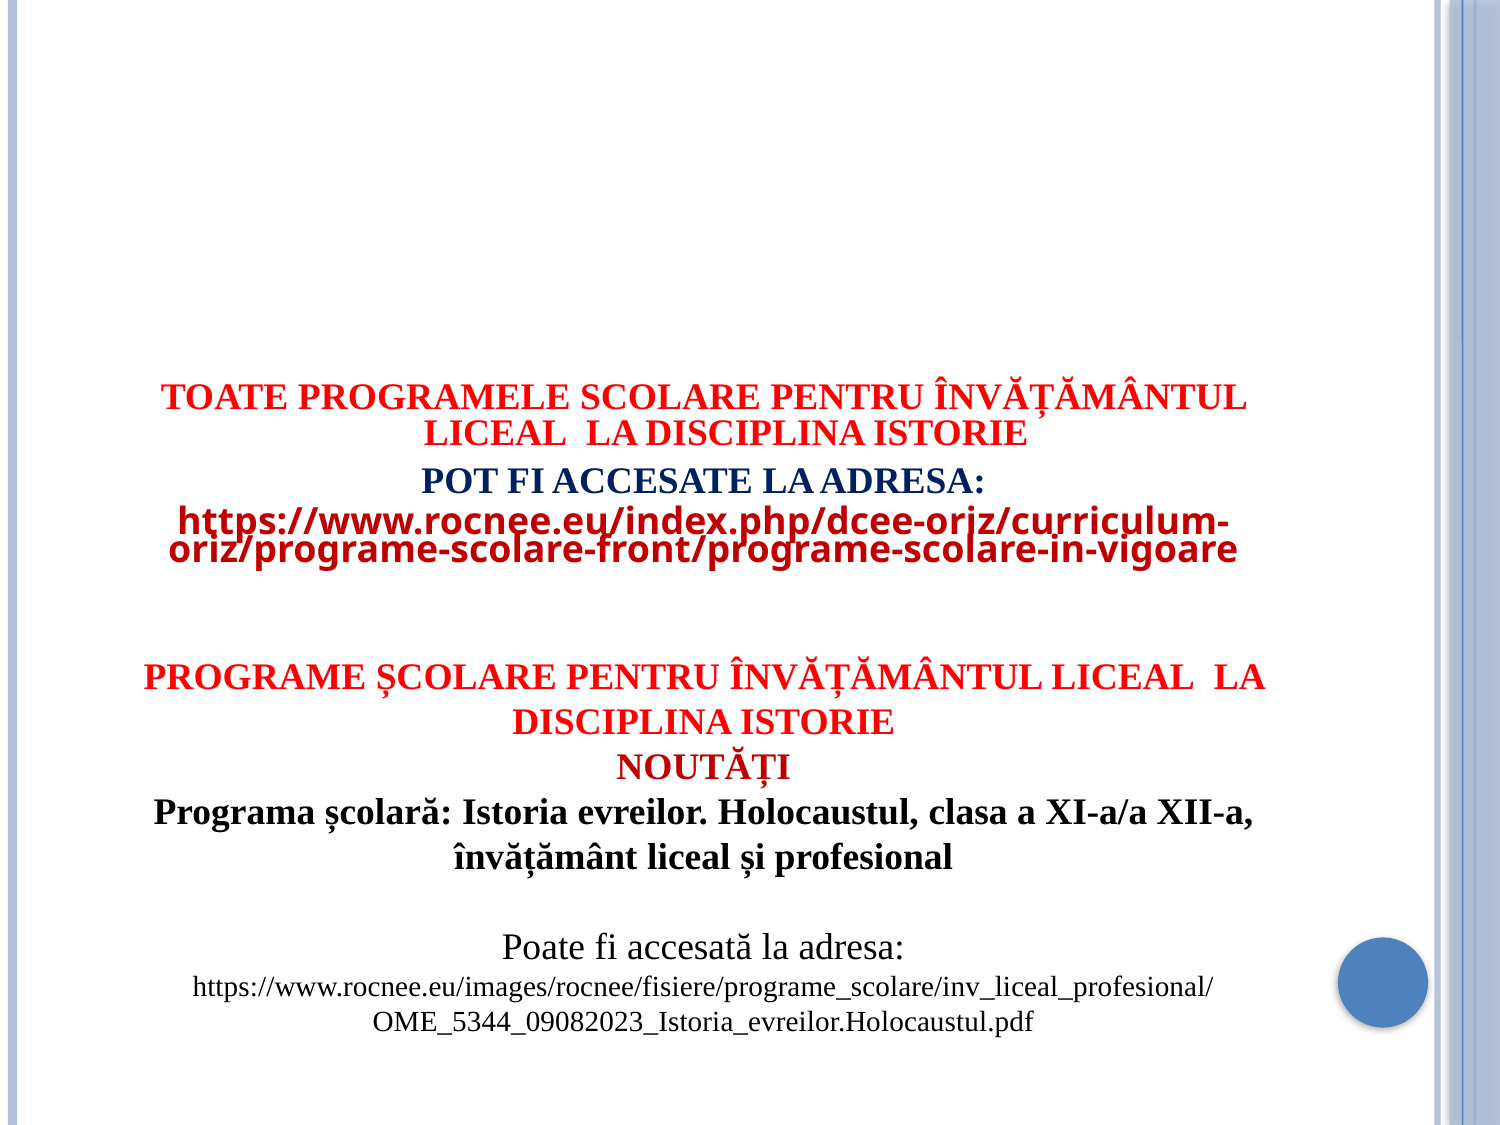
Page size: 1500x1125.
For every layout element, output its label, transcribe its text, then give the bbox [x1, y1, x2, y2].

text_box TOATE PROGRAMELE SCOLARE PENTRU ÎNVĂȚĂMÂNTUL LICEAL LA DISCIPLINA ISTORIE POT FI ACCESATE LA ADRESA: https://www.rocnee.eu/index.php/dcee-oriz/curriculum-oriz/programe-scolare-front/programe-scolare-in-vigoare PROGRAME ȘCOLARE PENTRU ÎNVĂȚĂMÂNTUL LICEAL LA DISCIPLINA ISTORIE NOUTĂȚI Programa școlară: Istoria evreilor. Holocaustul, clasa a XI-a/a XII-a, învățământ liceal și profesional Poate fi accesată la adresa: https://www.rocnee.eu/images/rocnee/fisiere/programe_scolare/inv_liceal_profesional/OME_5344_09082023_Istoria_evreilor.Holocaustul.pdf [116, 373, 1291, 1045]
